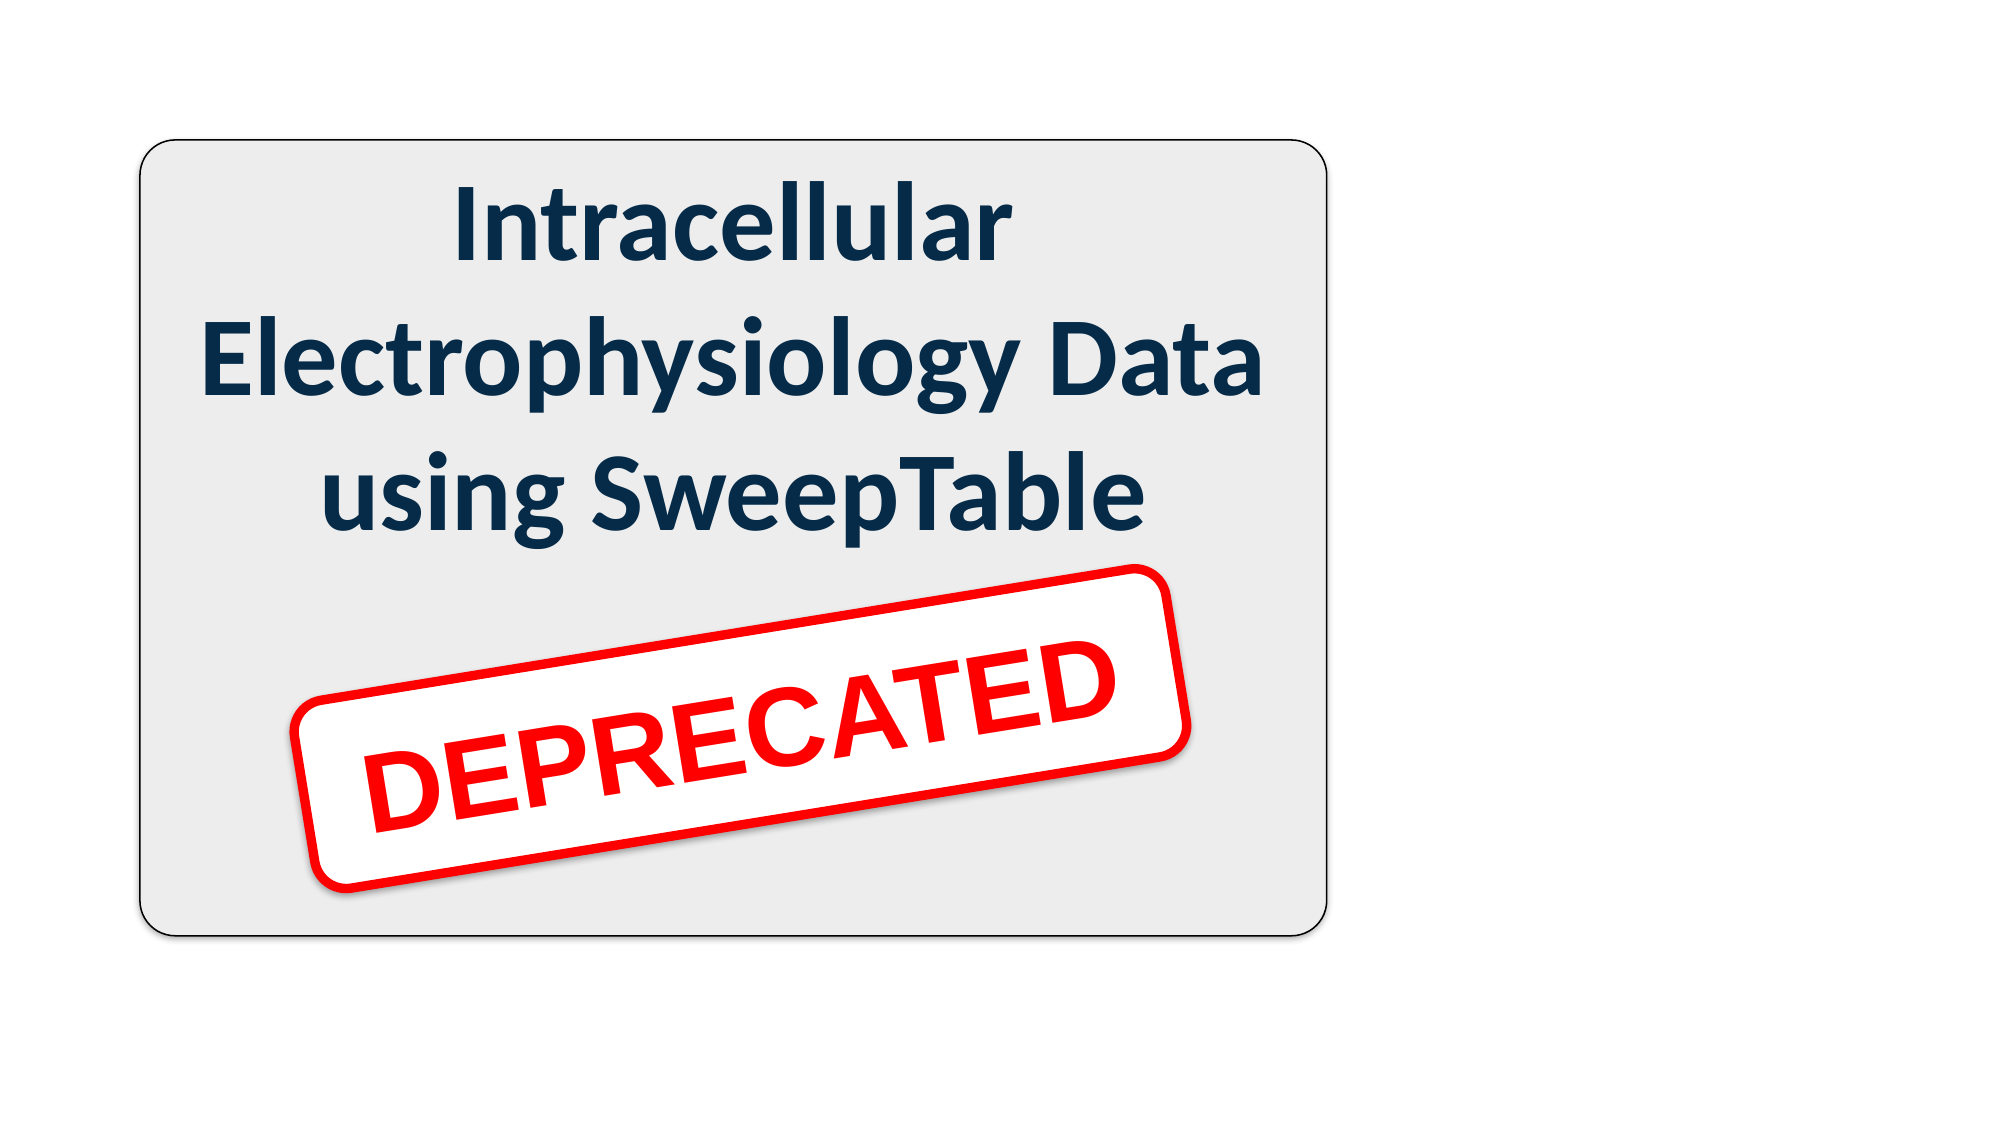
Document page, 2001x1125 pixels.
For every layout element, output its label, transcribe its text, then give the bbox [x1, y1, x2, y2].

text_box DEPRECATED [293, 567, 1188, 890]
text_box [139, 162, 1328, 937]
text_box Intracellular Electrophysiology Data using SweepTable [141, 140, 1325, 560]
